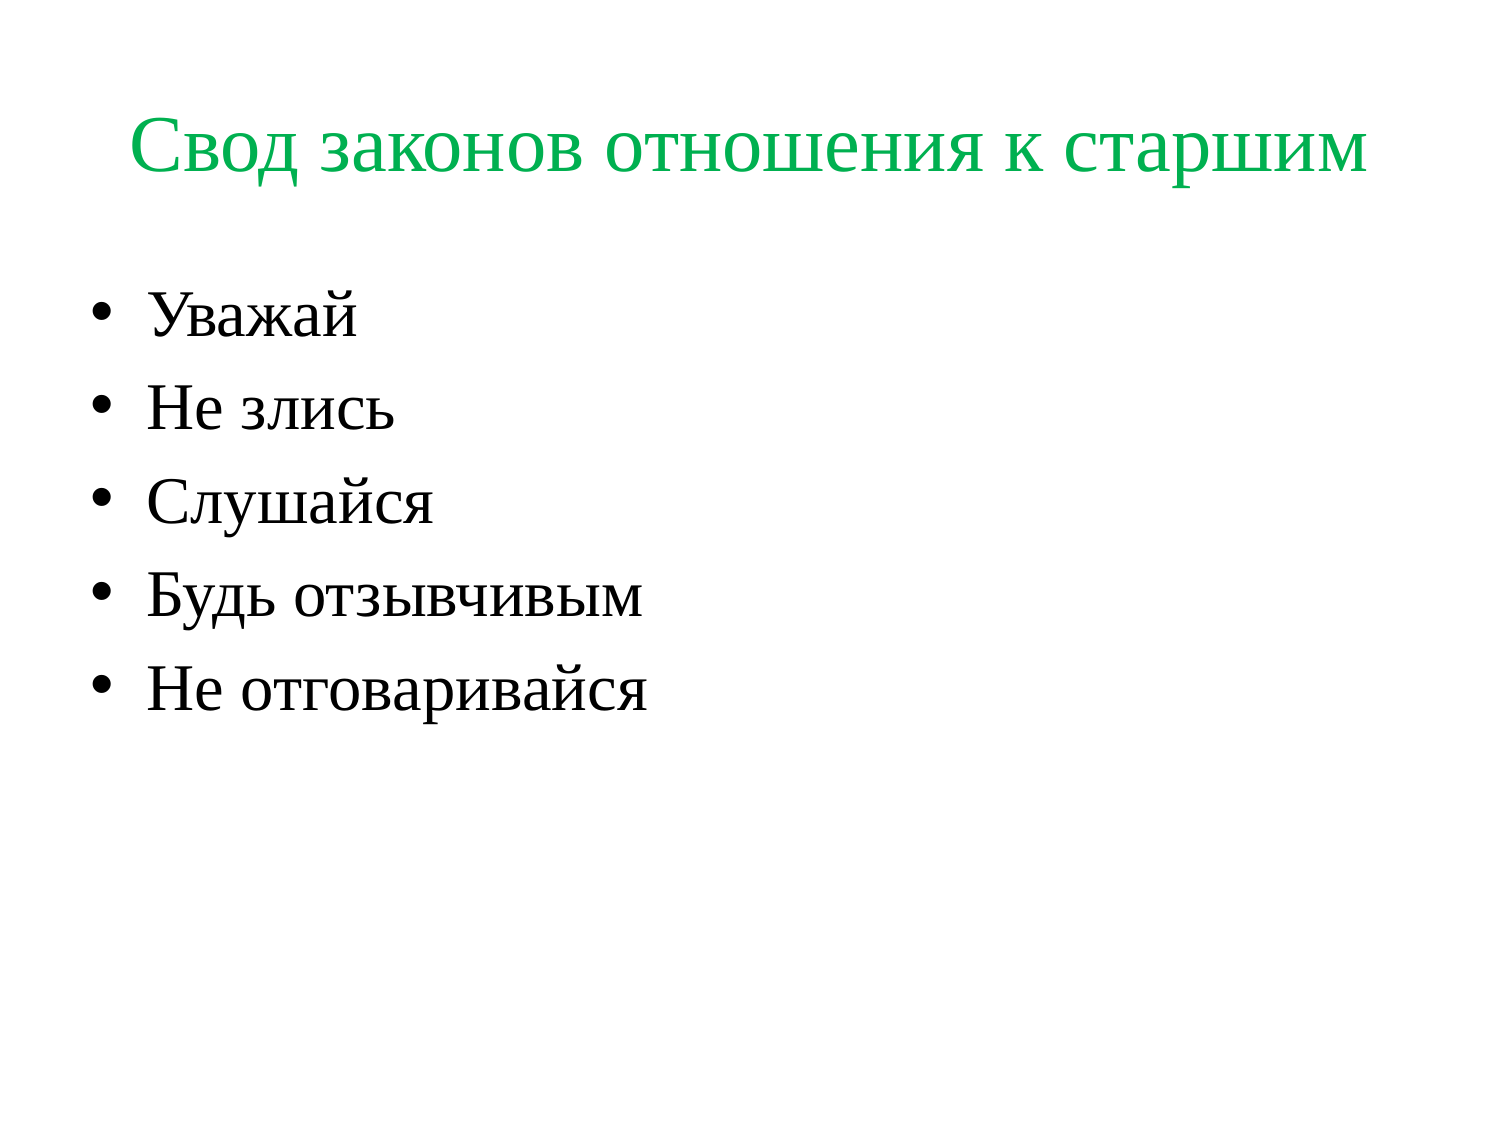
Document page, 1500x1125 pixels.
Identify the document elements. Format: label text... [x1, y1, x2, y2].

title Свод законов отношения к старшим [75, 45, 1425, 233]
list Уважай Не злись Слушайся Будь отзывчивым Не отговаривайся [75, 262, 1425, 1005]
